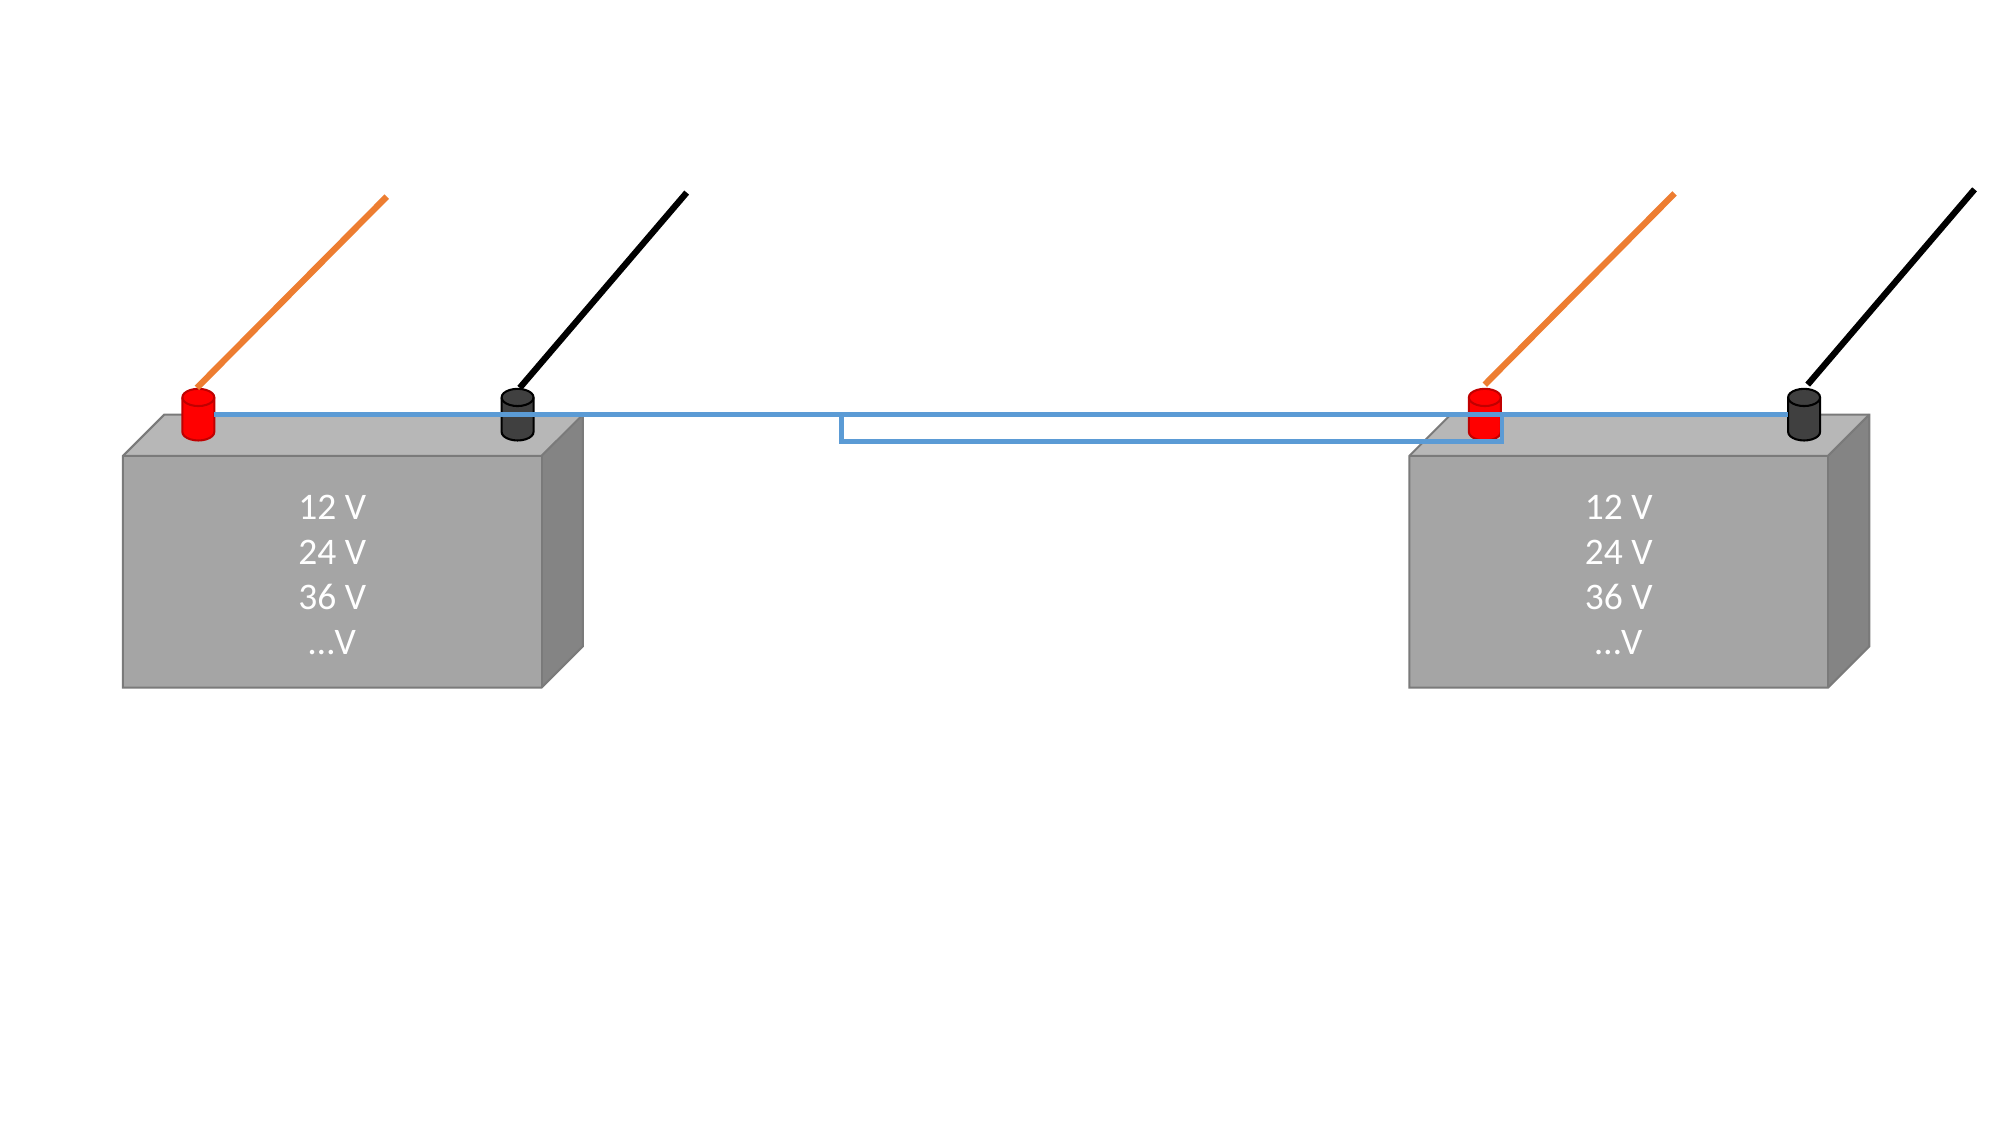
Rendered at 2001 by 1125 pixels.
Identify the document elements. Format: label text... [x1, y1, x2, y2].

text_box [1787, 387, 1822, 442]
text_box [500, 387, 533, 412]
text_box 12 V 24 V 36 V …V [121, 413, 584, 689]
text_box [519, 192, 687, 388]
text_box 12 V 24 V 36 V …V [1408, 413, 1871, 689]
text_box [181, 387, 216, 442]
text_box [1467, 417, 1500, 439]
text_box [533, 388, 1805, 415]
text_box [500, 417, 535, 442]
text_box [1807, 189, 1975, 385]
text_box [1484, 193, 1675, 385]
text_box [196, 196, 387, 388]
